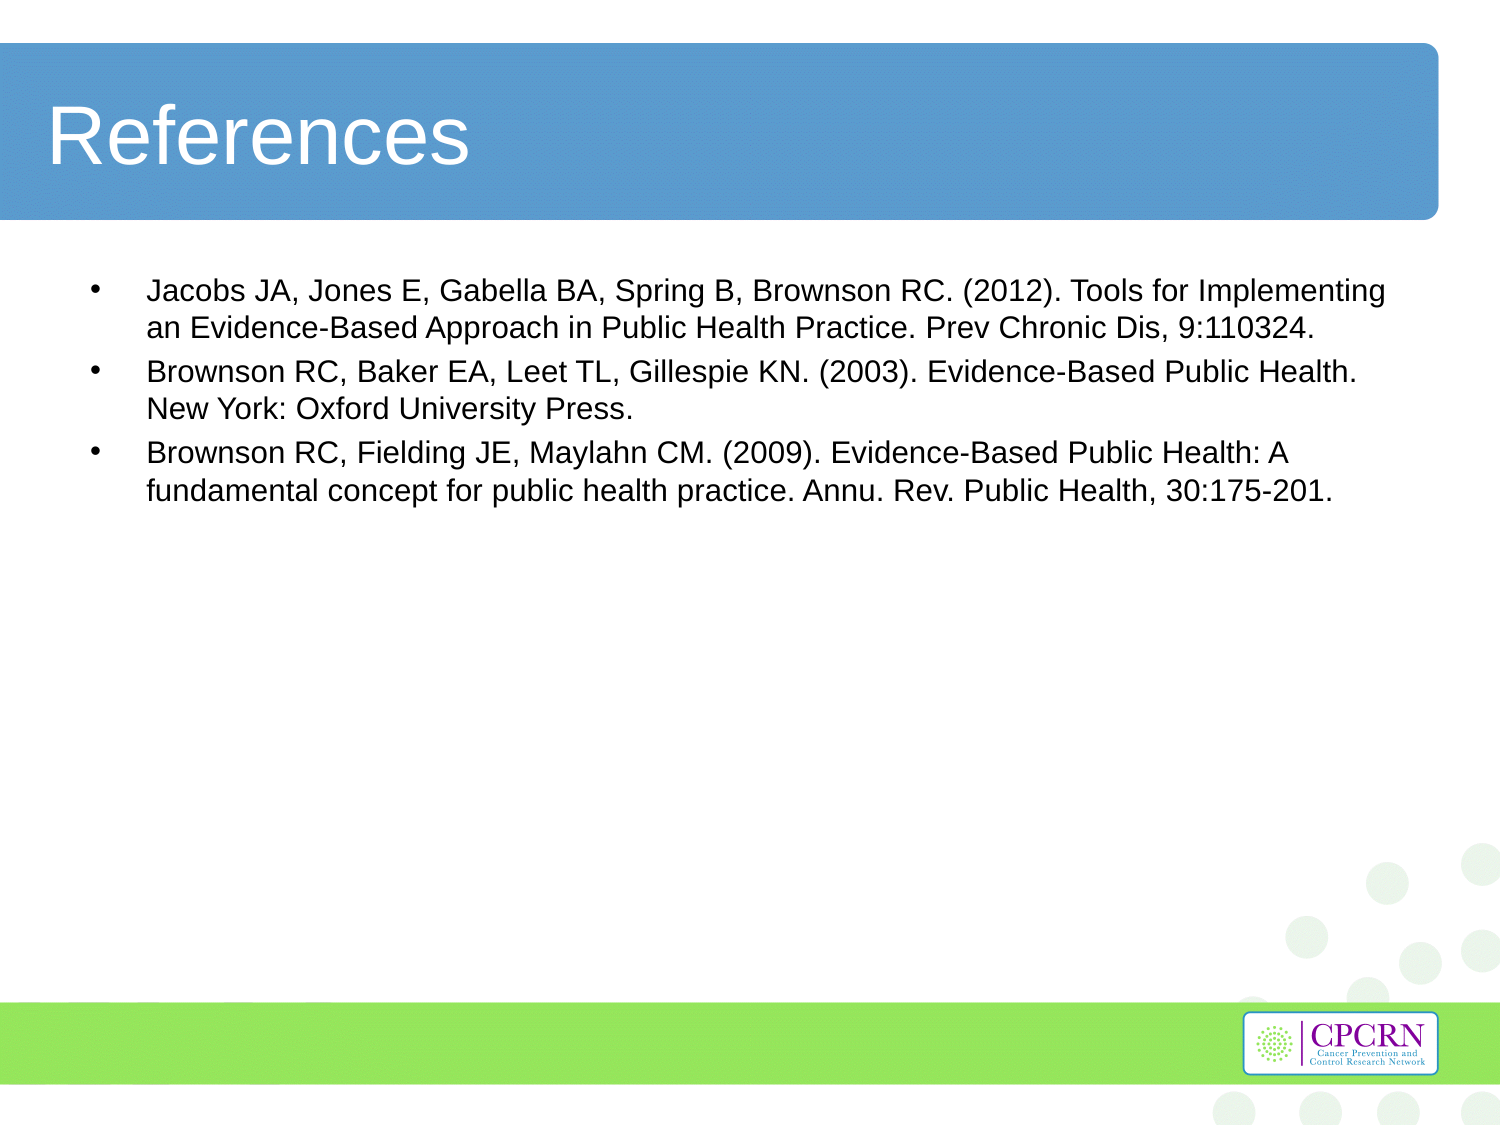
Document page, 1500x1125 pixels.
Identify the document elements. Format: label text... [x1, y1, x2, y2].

picture [0, 0, 1500, 1125]
title References [31, 37, 1469, 225]
list Jacobs JA, Jones E, Gabella BA, Spring B, Brownson RC. (2012). Tools for Implementing an Evidence-Based Approach in Public Health Practice. Prev Chronic Dis, 9:110324. Brownson RC, Baker EA, Leet TL, Gillespie KN. (2003). Evidence-Based Public Health. New York: Oxford University Press. Brownson RC, Fielding JE, Maylahn CM. (2009). Evidence-Based Public Health: A fundamental concept for public health practice. Annu. Rev. Public Health, 30:175-201. [75, 262, 1425, 1005]
